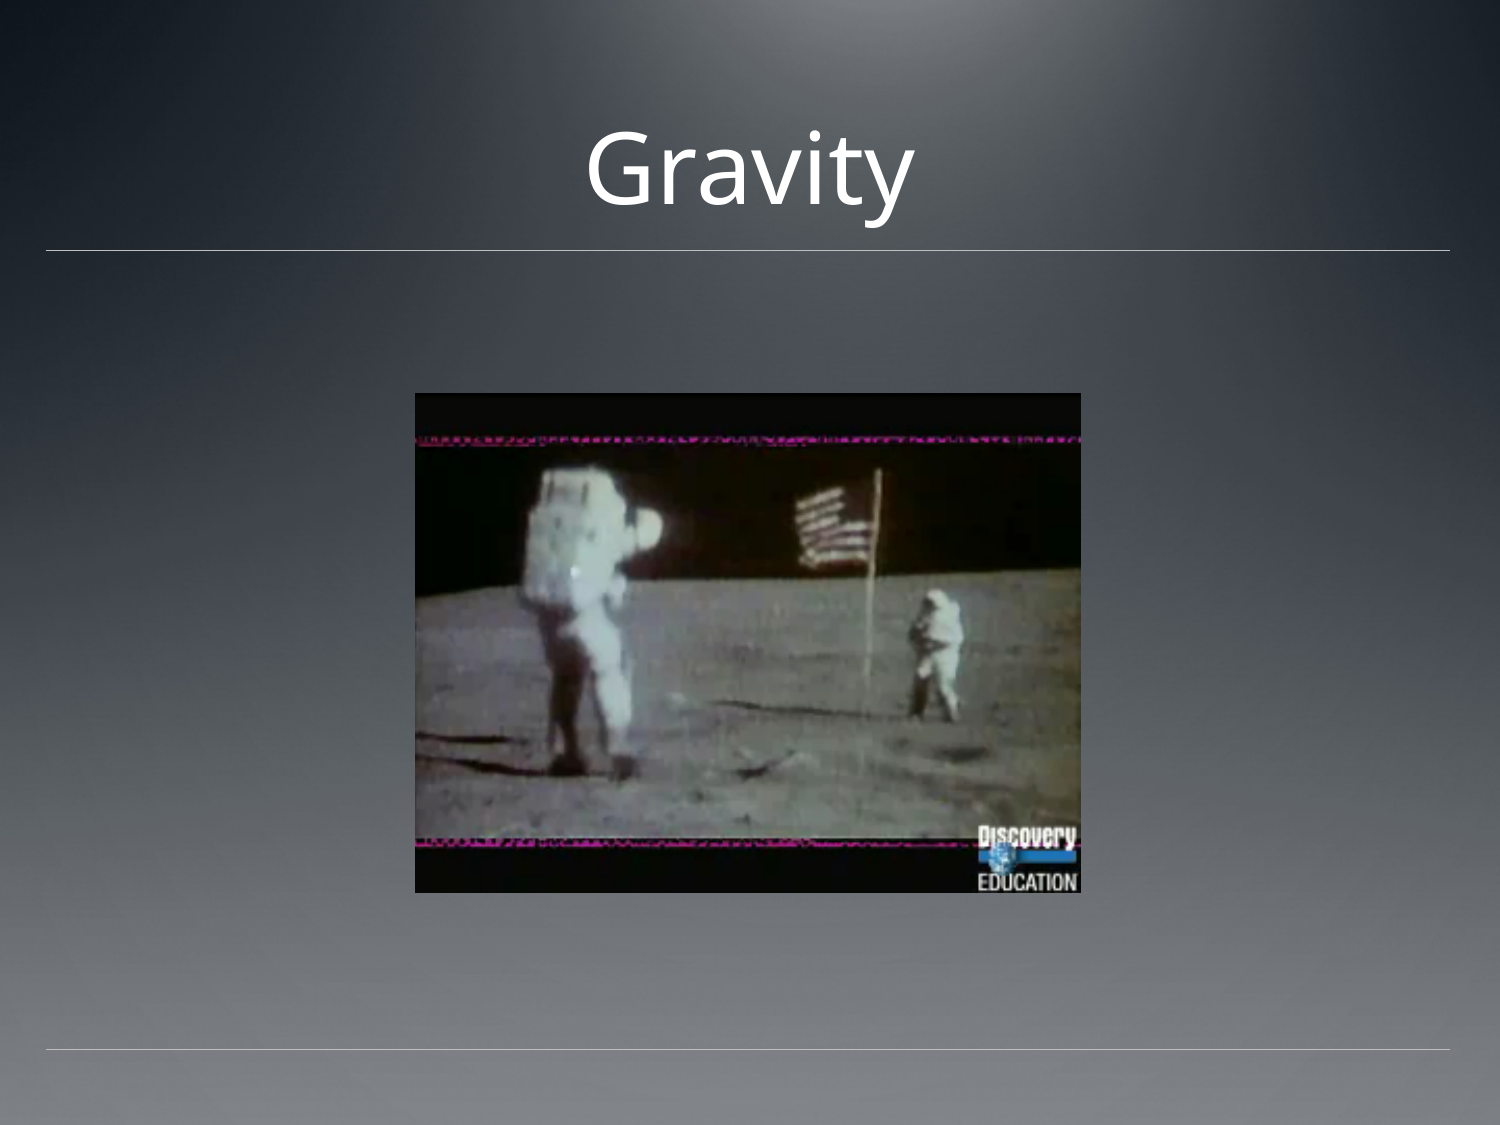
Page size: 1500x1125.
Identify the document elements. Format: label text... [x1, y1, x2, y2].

title Gravity [105, 17, 1394, 233]
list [412, 390, 1084, 896]
